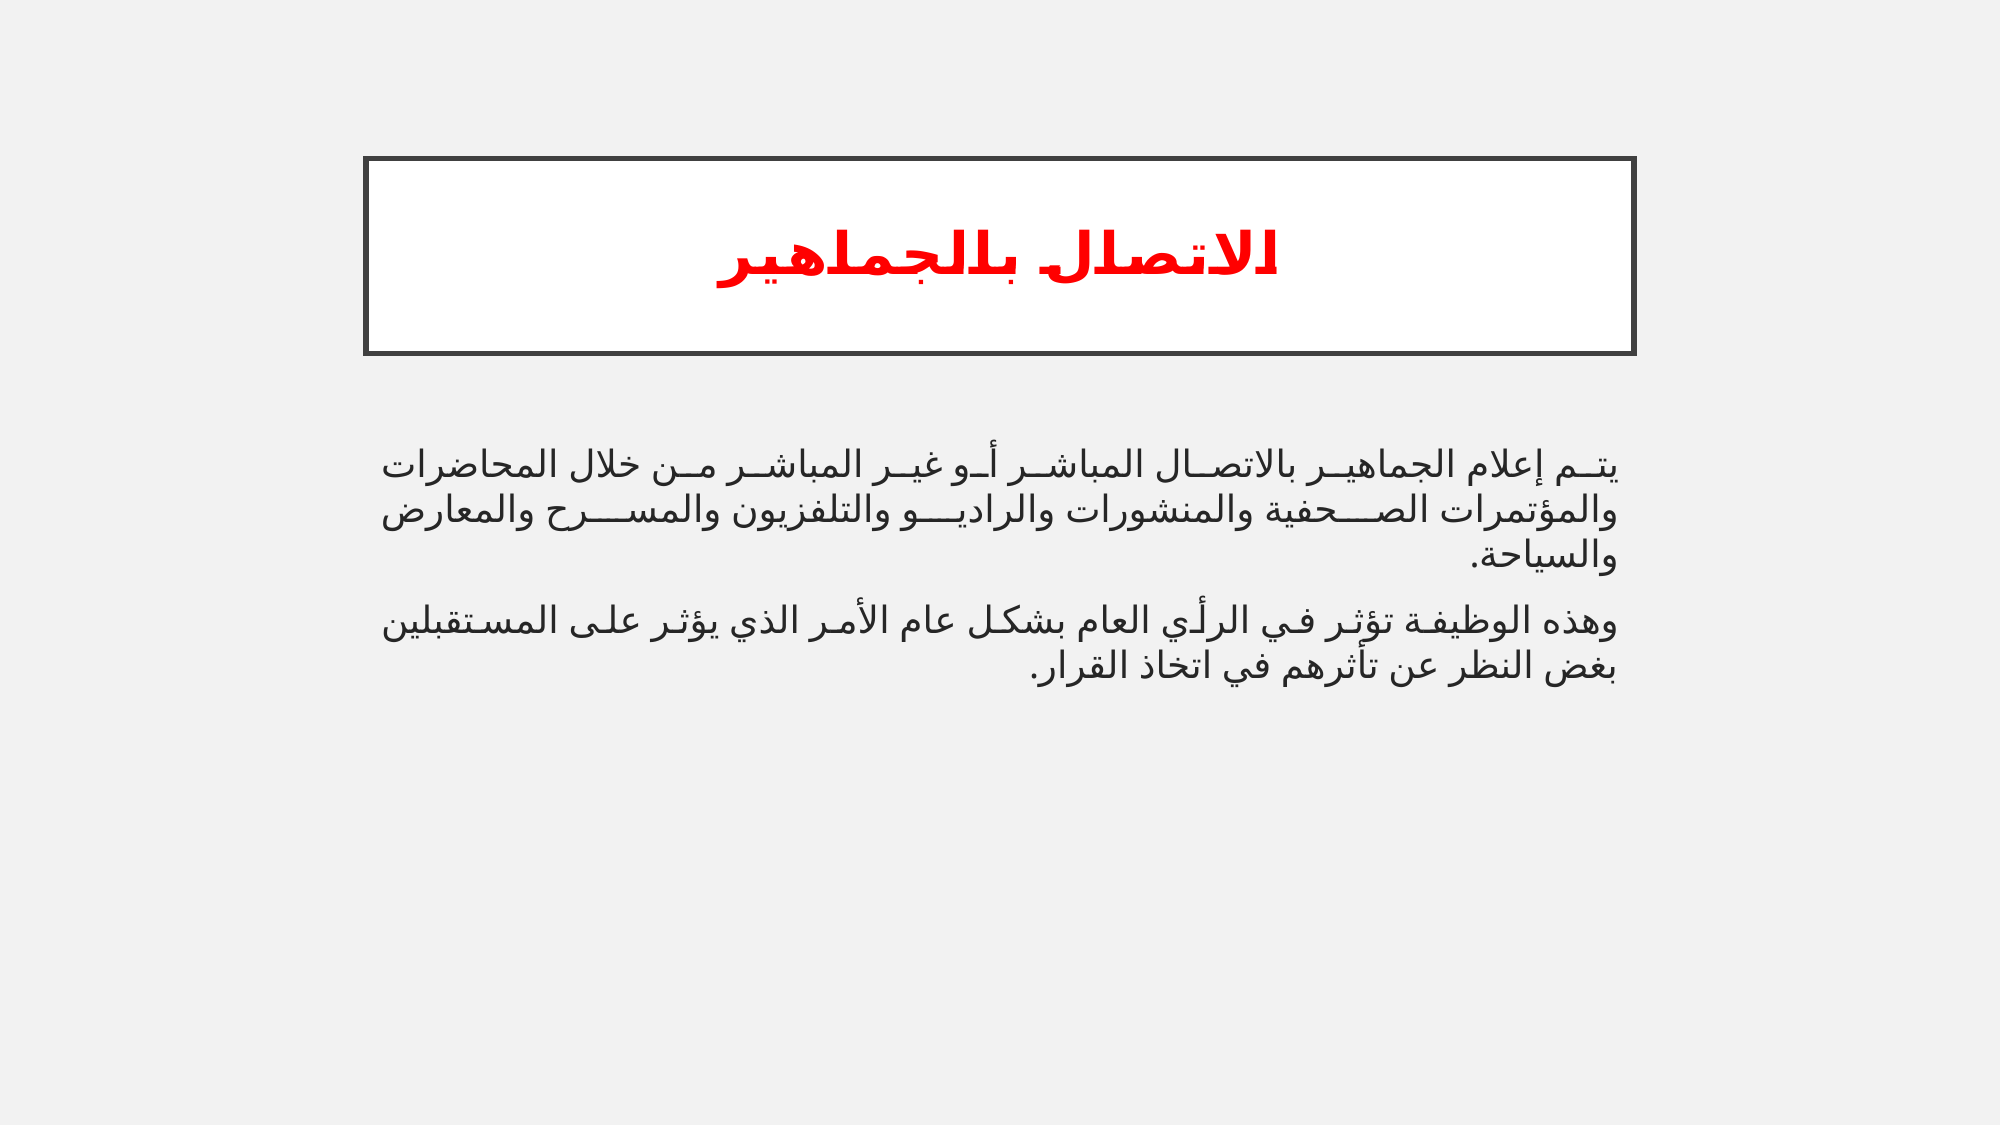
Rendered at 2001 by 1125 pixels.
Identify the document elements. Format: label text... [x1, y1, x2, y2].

title الاتصال بالجماهير [363, 156, 1637, 356]
list يتم إعلام الجماهير بالاتصال المباشر أو غير المباشر من خلال المحاضرات والمؤتمرات الصحفية والمنشورات والراديو والتلفزيون والمسرح والمعارض والسياحة. وهذه الوظيفة تؤثر في الرأي العام بشكل عام الأمر الذي يؤثر على المستقبلين بغض النظر عن تأثرهم في اتخاذ القرار. [366, 432, 1634, 942]
